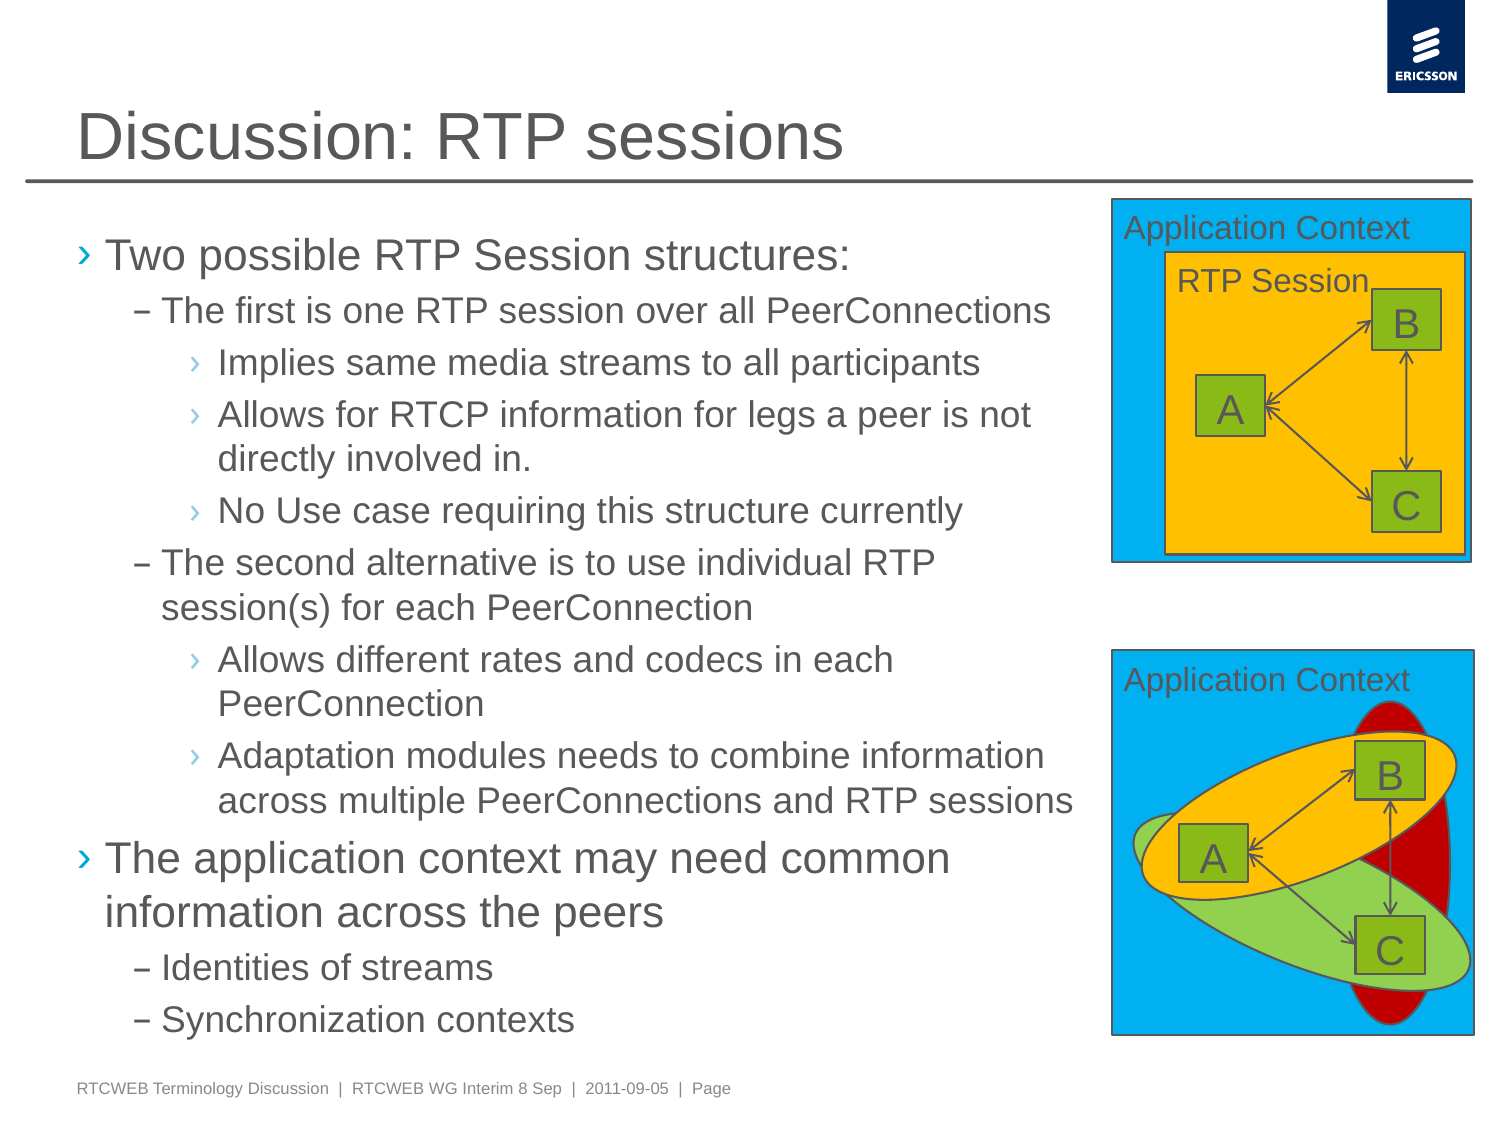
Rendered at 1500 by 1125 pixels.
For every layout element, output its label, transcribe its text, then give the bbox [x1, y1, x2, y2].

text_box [1111, 649, 1483, 1036]
title Discussion: RTP sessions [64, 91, 1349, 173]
list Two possible RTP Session structures: The first is one RTP session over all PeerConnections Implies same media streams to all participants Allows for RTCP information for legs a peer is not directly involved in. No Use case requiring this structure currently The second alternative is to use individual RTP session(s) for each PeerConnection Allows different rates and codecs in each PeerConnection Adaptation modules needs to combine information across multiple PeerConnections and RTP sessions The application context may need common information across the peers Identities of streams Synchronization contexts [65, 225, 1112, 1043]
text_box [1111, 198, 1472, 563]
